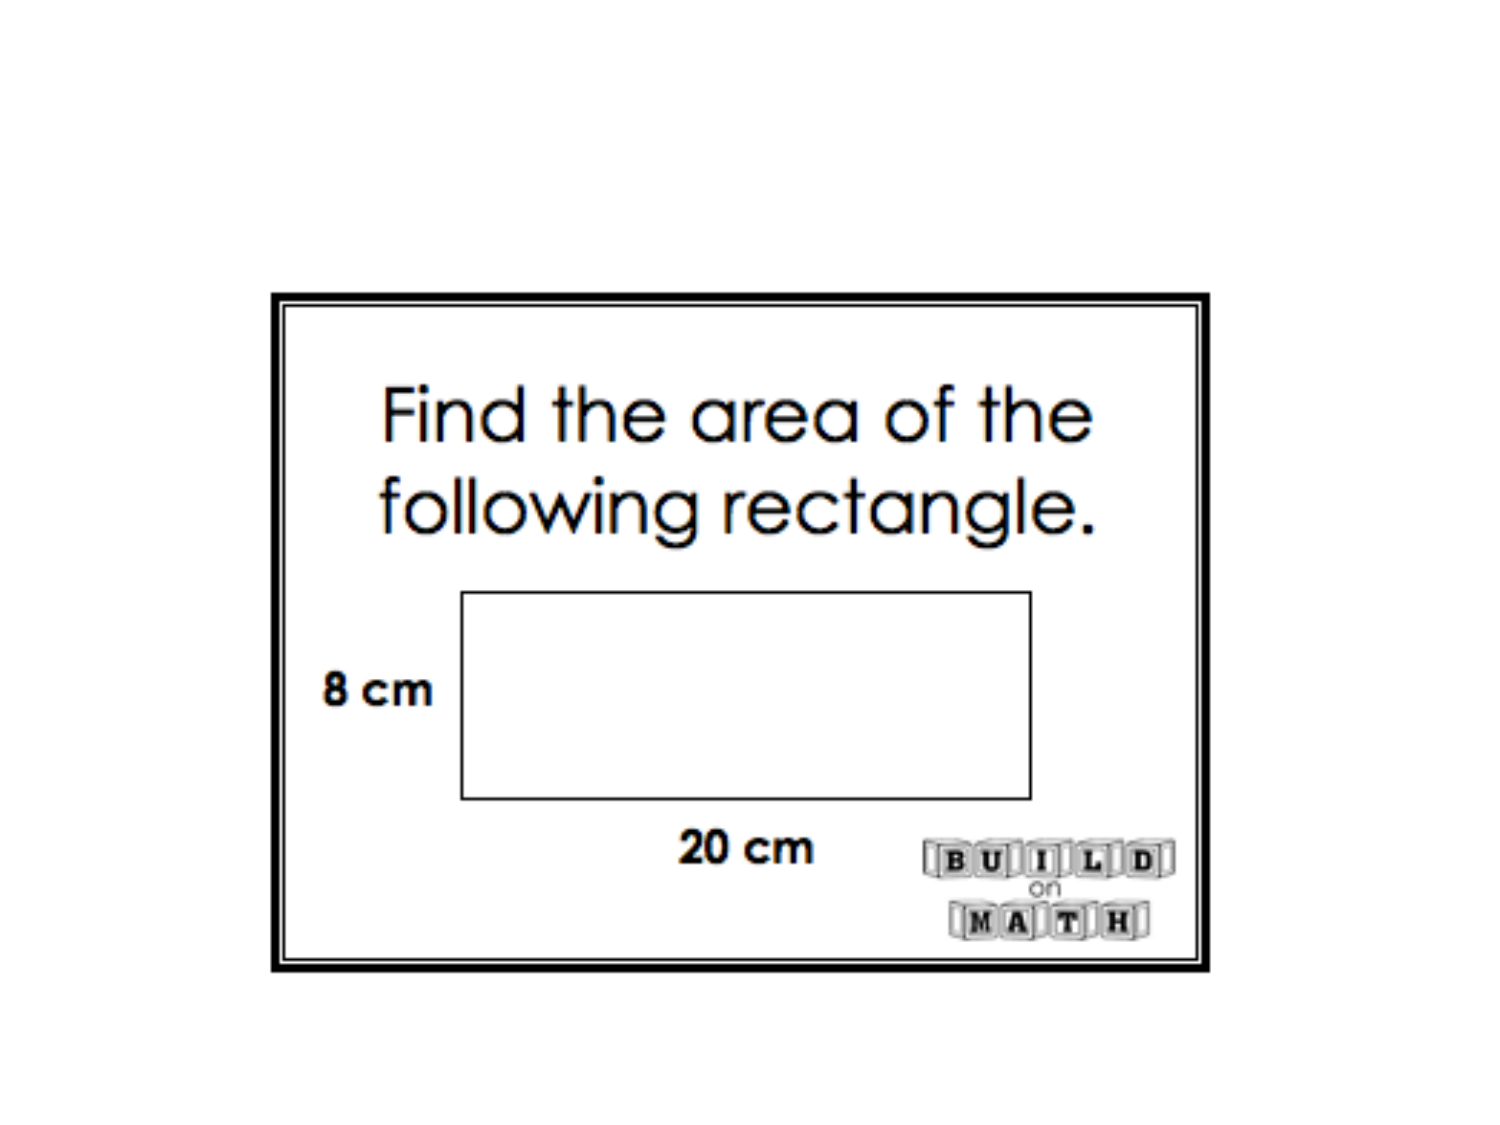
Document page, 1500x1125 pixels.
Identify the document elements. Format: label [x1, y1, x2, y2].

list [74, 262, 1426, 1006]
